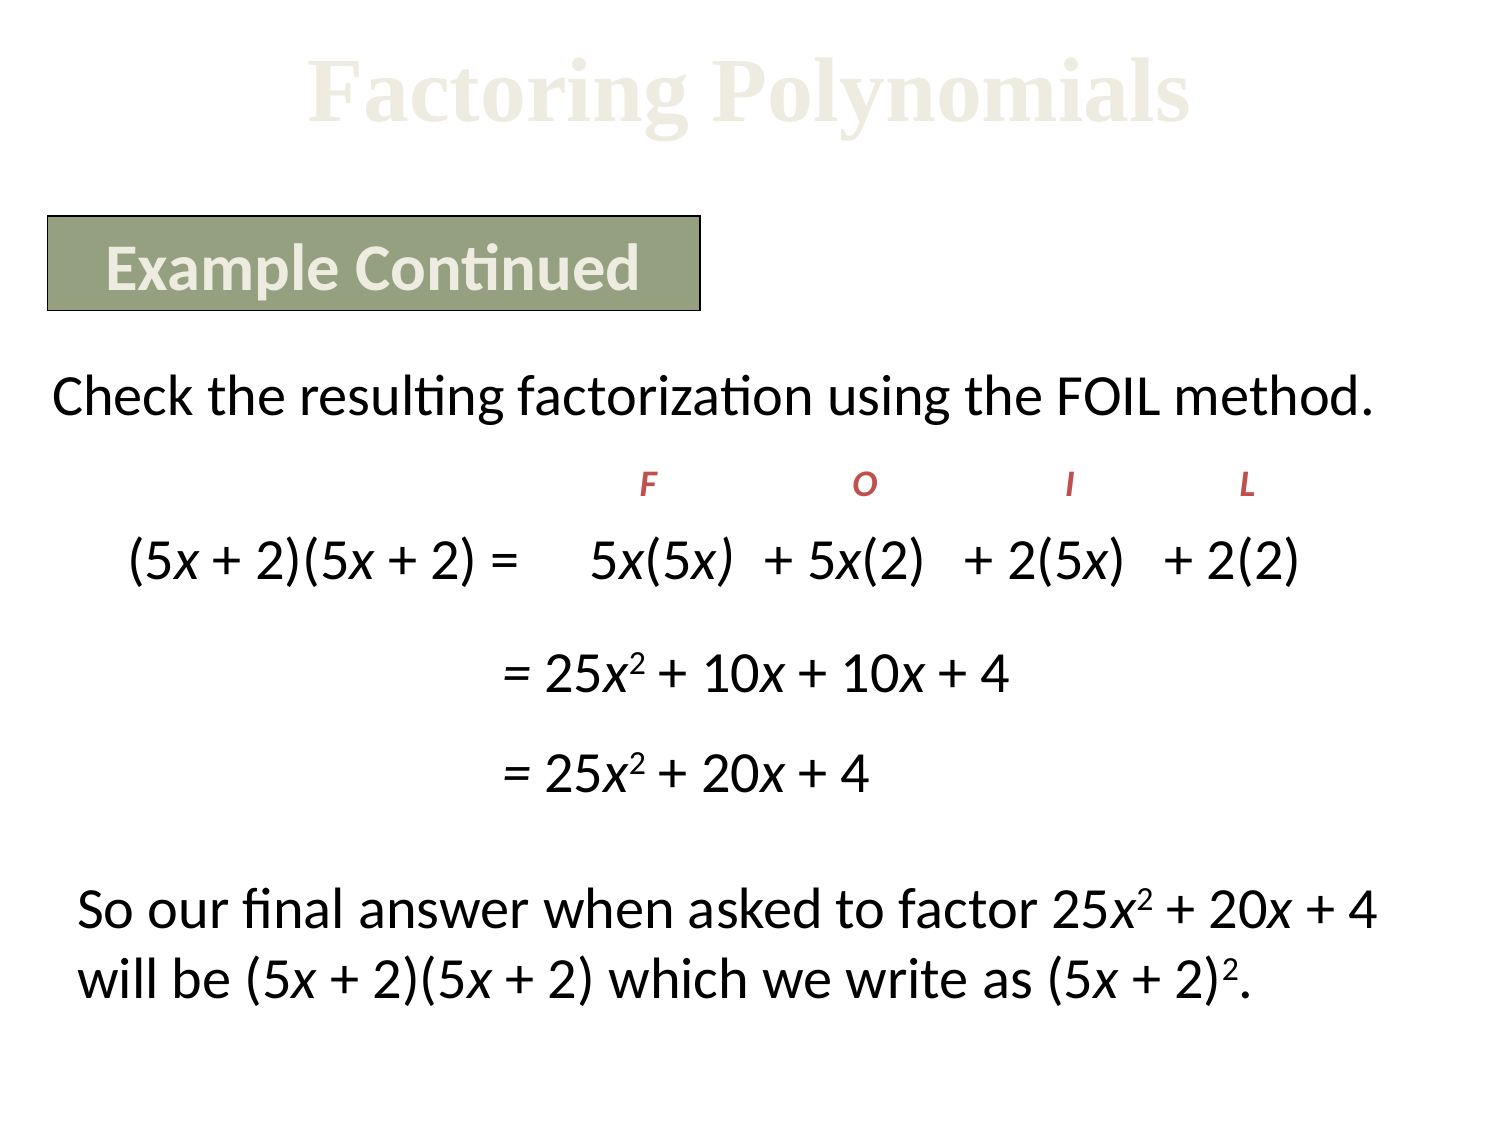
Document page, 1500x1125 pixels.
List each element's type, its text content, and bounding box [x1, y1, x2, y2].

text_box = 25x2 + 20x + 4 [487, 726, 1088, 812]
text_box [574, 451, 1338, 600]
text_box Check the resulting factorization using the FOIL method. [37, 350, 1438, 435]
text_box Factoring Polynomials [74, 35, 1425, 136]
text_box = 25x2 + 10x + 10x + 4 [487, 626, 1088, 712]
text_box So our final answer when asked to factor 25x2 + 20x + 4 will be (5x + 2)(5x + 2) which we write as (5x + 2)2. [62, 862, 1438, 1018]
text_box (5x + 2)(5x + 2) = [112, 514, 563, 599]
text_box Example Continued [47, 215, 700, 311]
